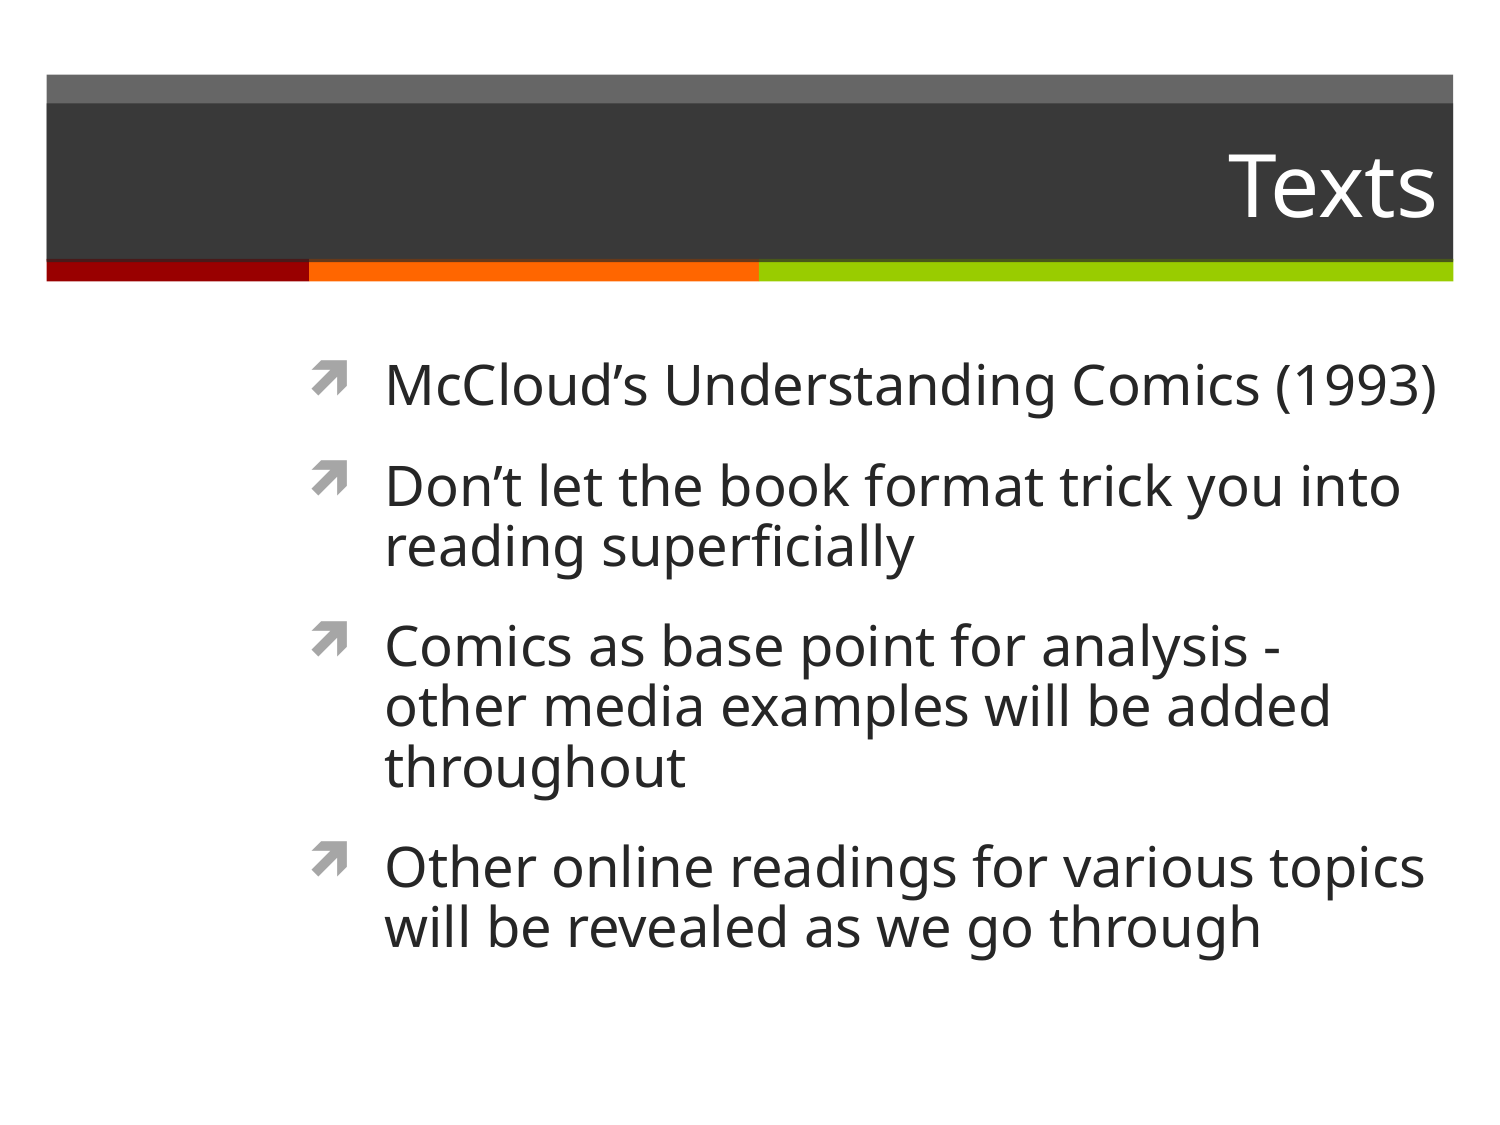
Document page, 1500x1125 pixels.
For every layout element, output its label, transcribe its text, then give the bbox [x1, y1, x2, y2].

title Texts [46, 103, 1454, 263]
list McCloud’s Understanding Comics (1993) Don’t let the book format trick you into reading superficially Comics as base point for analysis - other media examples will be added throughout Other online readings for various topics will be revealed as we go through [292, 350, 1454, 1005]
